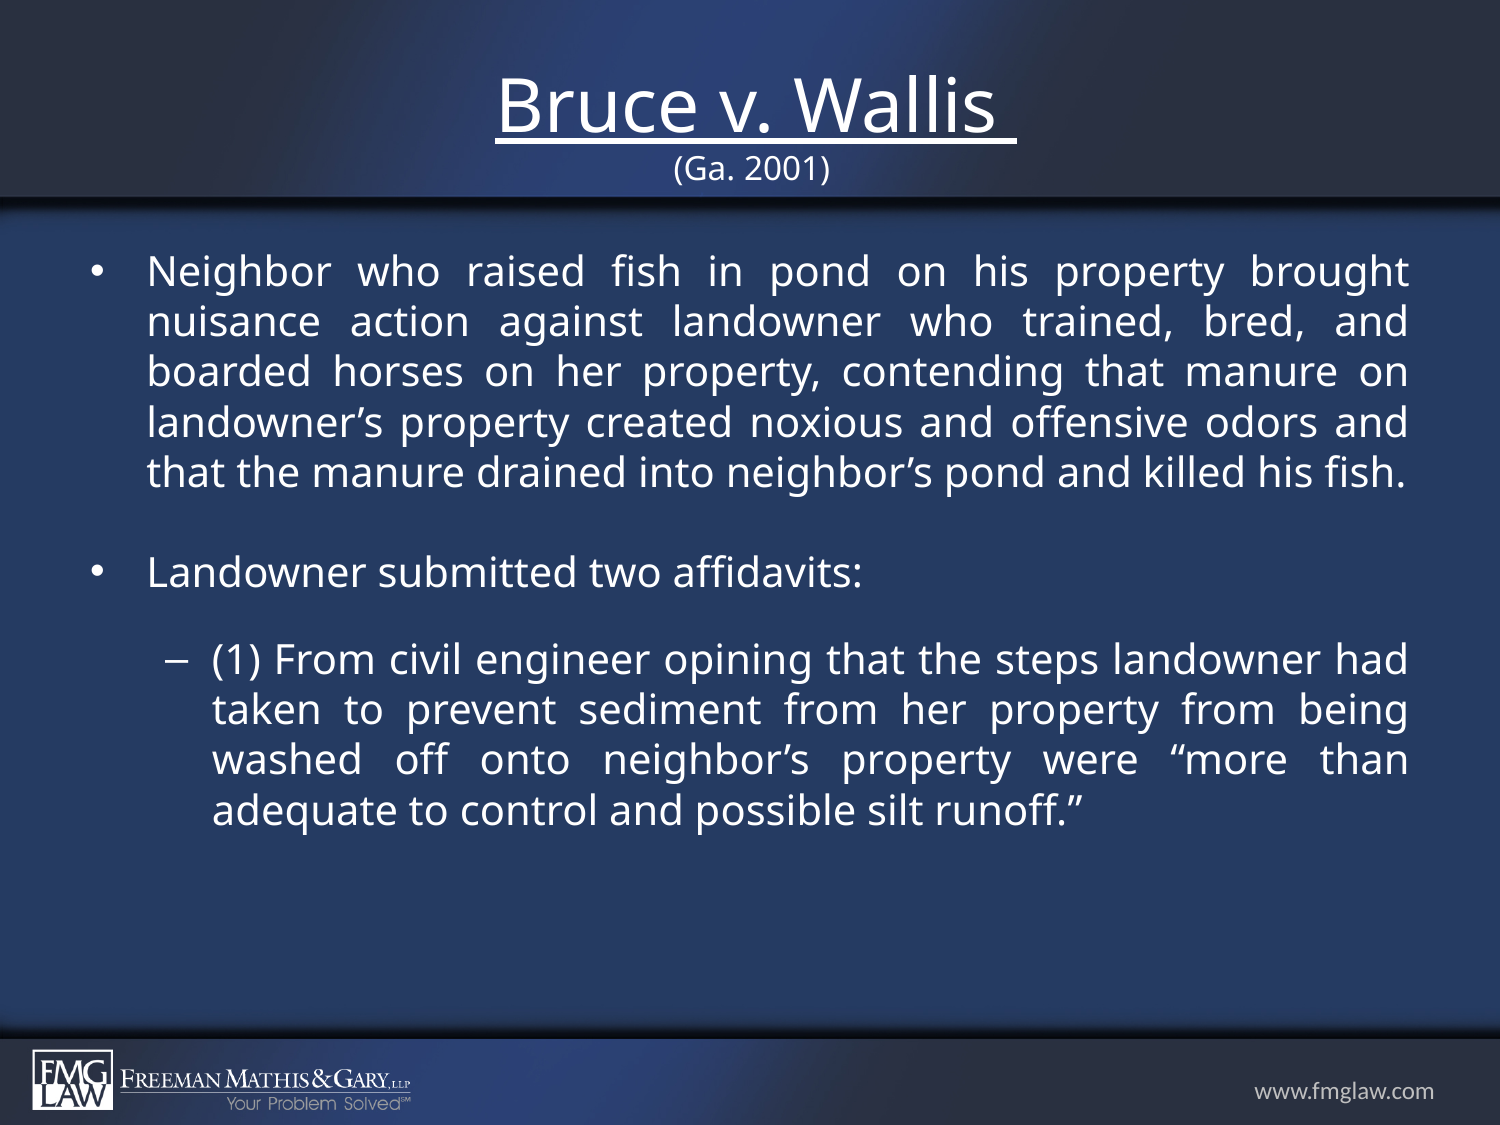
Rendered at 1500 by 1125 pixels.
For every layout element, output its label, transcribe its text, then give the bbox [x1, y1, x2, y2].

title Bruce v. Wallis (Ga. 2001) [87, 45, 1425, 200]
picture [0, 0, 1500, 1125]
list Neighbor who raised fish in pond on his property brought nuisance action against landowner who trained, bred, and boarded horses on her property, contending that manure on landowner’s property created noxious and offensive odors and that the manure drained into neighbor’s pond and killed his fish. Landowner submitted two affidavits: (1) From civil engineer opining that the steps landowner had taken to prevent sediment from her property from being washed off onto neighbor’s property were “more than adequate to control and possible silt runoff.” [75, 237, 1425, 1005]
